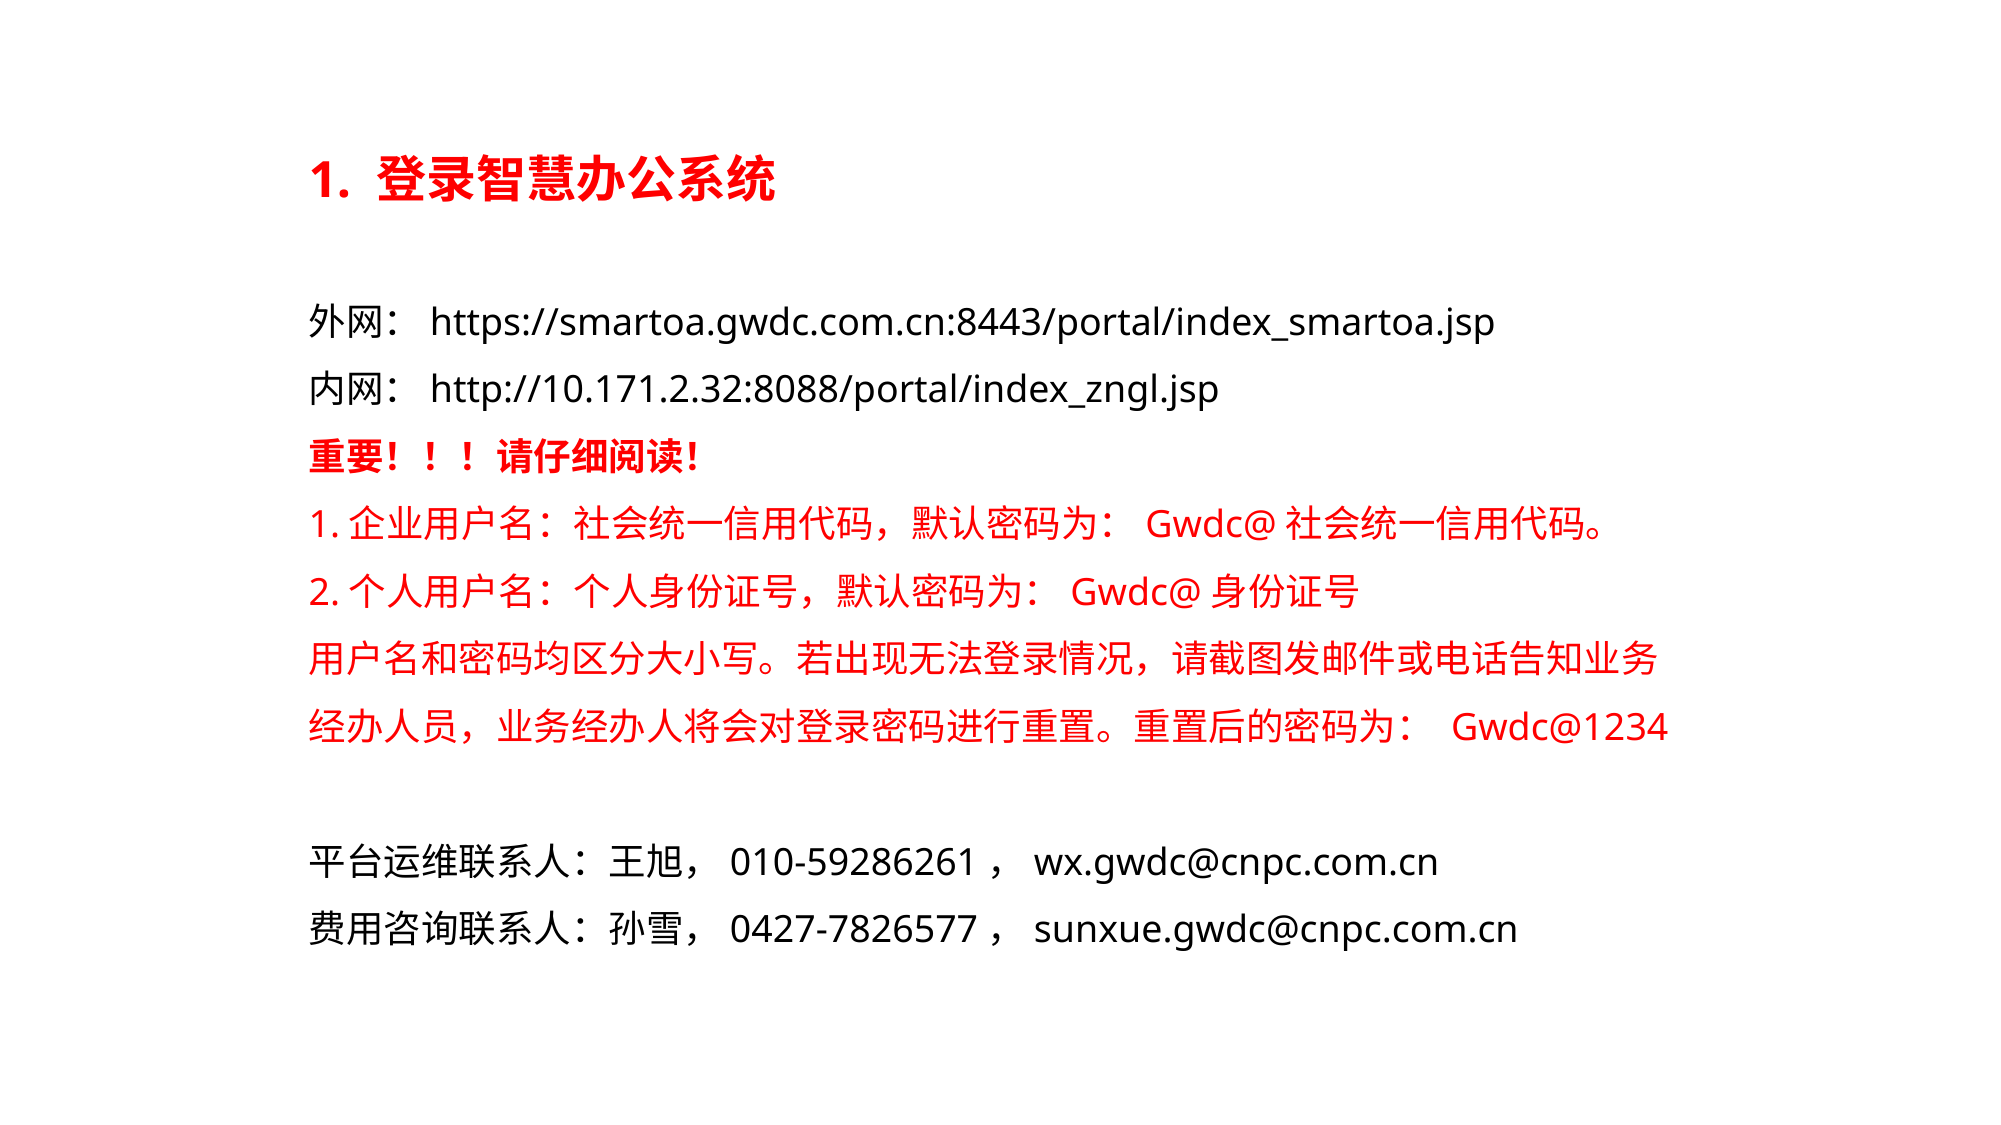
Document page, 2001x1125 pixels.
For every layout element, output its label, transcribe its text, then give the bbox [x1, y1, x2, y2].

text_box 1. 登录智慧办公系统 外网：https://smartoa.gwdc.com.cn:8443/portal/index_smartoa.jsp 内网：http://10.171.2.32:8088/portal/index_zngl.jsp 重要！！！请仔细阅读！ 1.企业用户名：社会统一信用代码，默认密码为：Gwdc@社会统一信用代码。 2.个人用户名：个人身份证号，默认密码为：Gwdc@身份证号 用户名和密码均区分大小写。若出现无法登录情况，请截图发邮件或电话告知业务经办人员，业务经办人将会对登录密码进行重置。重置后的密码为： Gwdc@1234 平台运维联系人：王旭，010-59286261，wx.gwdc@cnpc.com.cn 费用咨询联系人：孙雪，0427-7826577，sunxue.gwdc@cnpc.com.cn [293, 110, 1707, 958]
